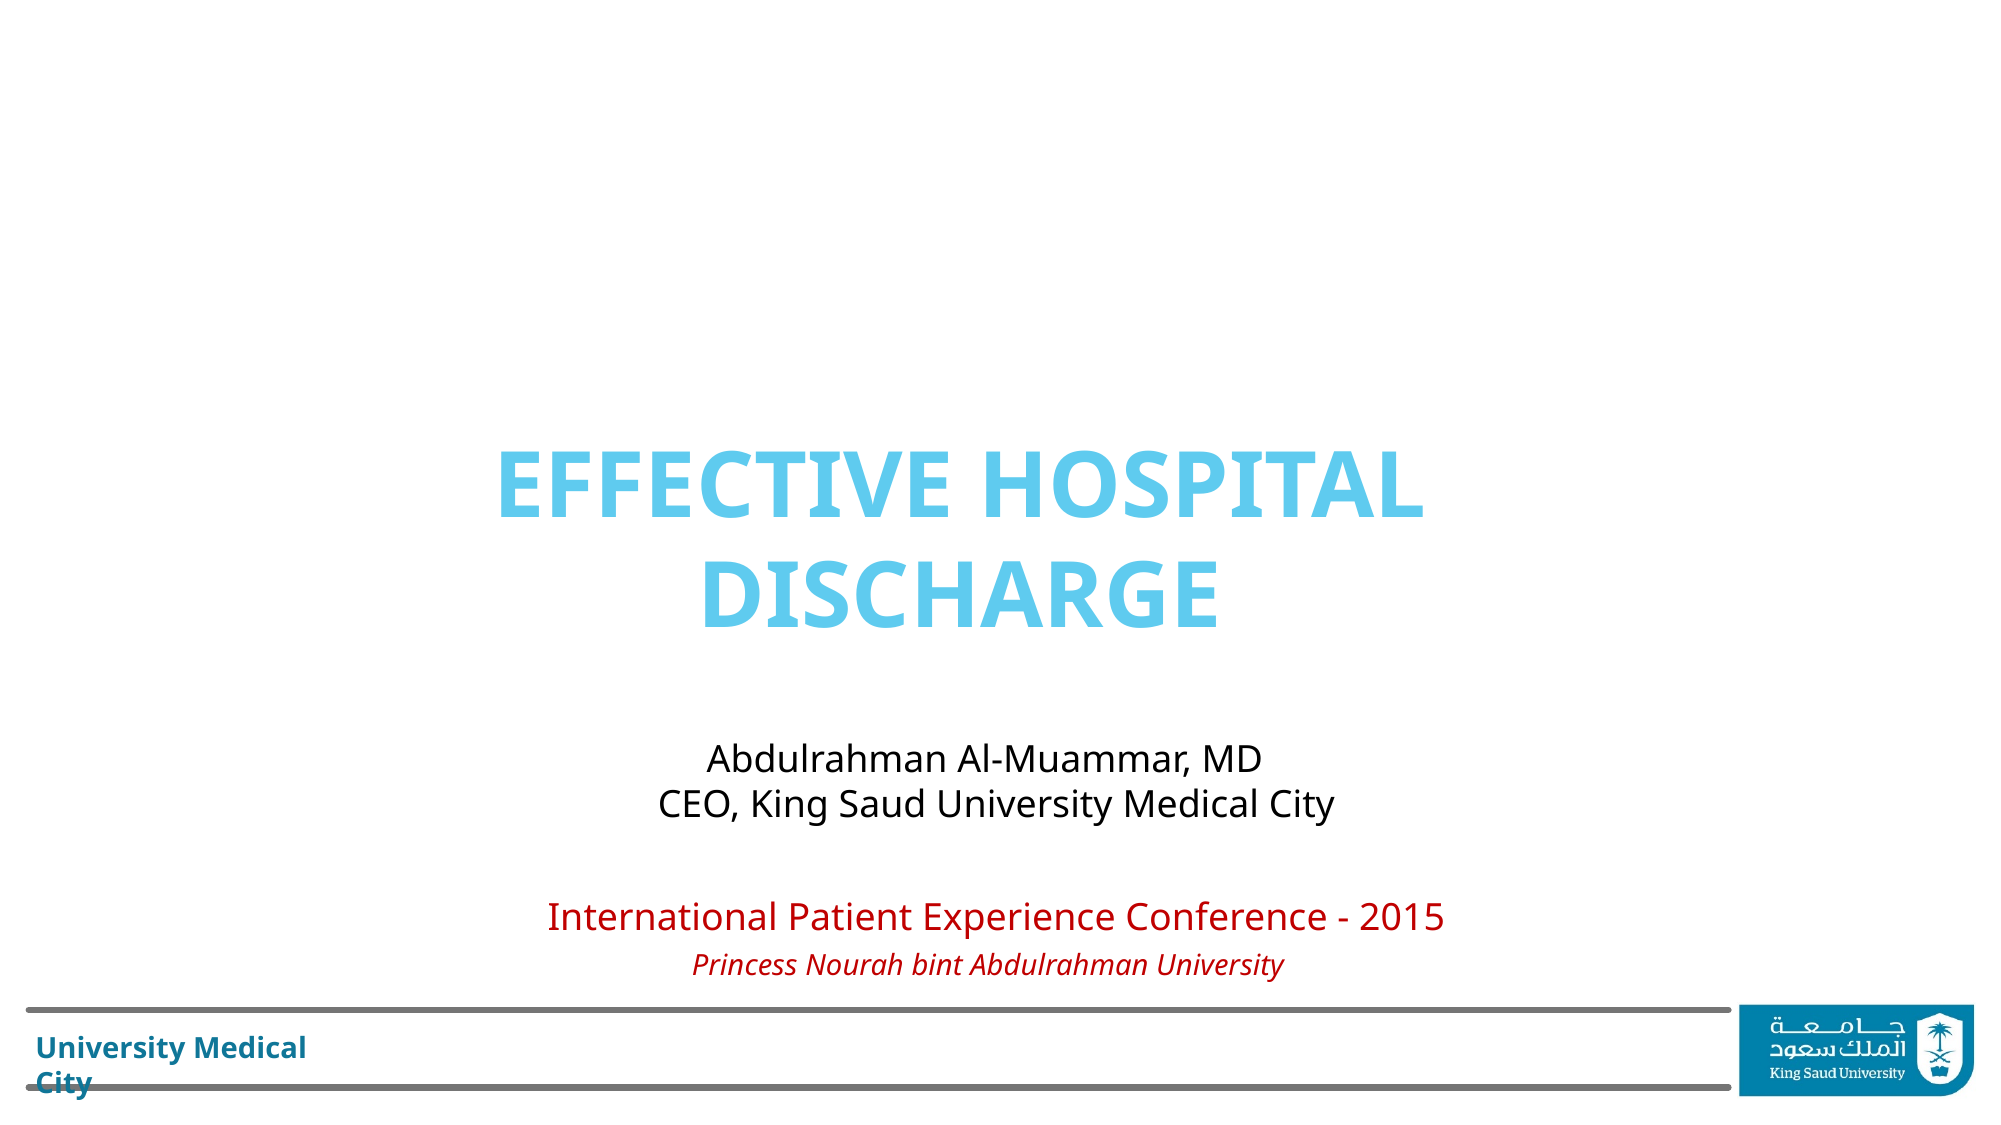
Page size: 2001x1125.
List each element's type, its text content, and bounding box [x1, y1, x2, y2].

text_box Abdulrahman Al-Muammar, MD CEO, King Saud University Medical City [643, 727, 1351, 833]
text_box International Patient Experience Conference - 2015 Princess Nourah bint Abdulrahman University [532, 885, 1461, 991]
title EFFECTIVE HOSPITAL DISCHARGE [298, 249, 1623, 654]
picture [1737, 1002, 1976, 1099]
